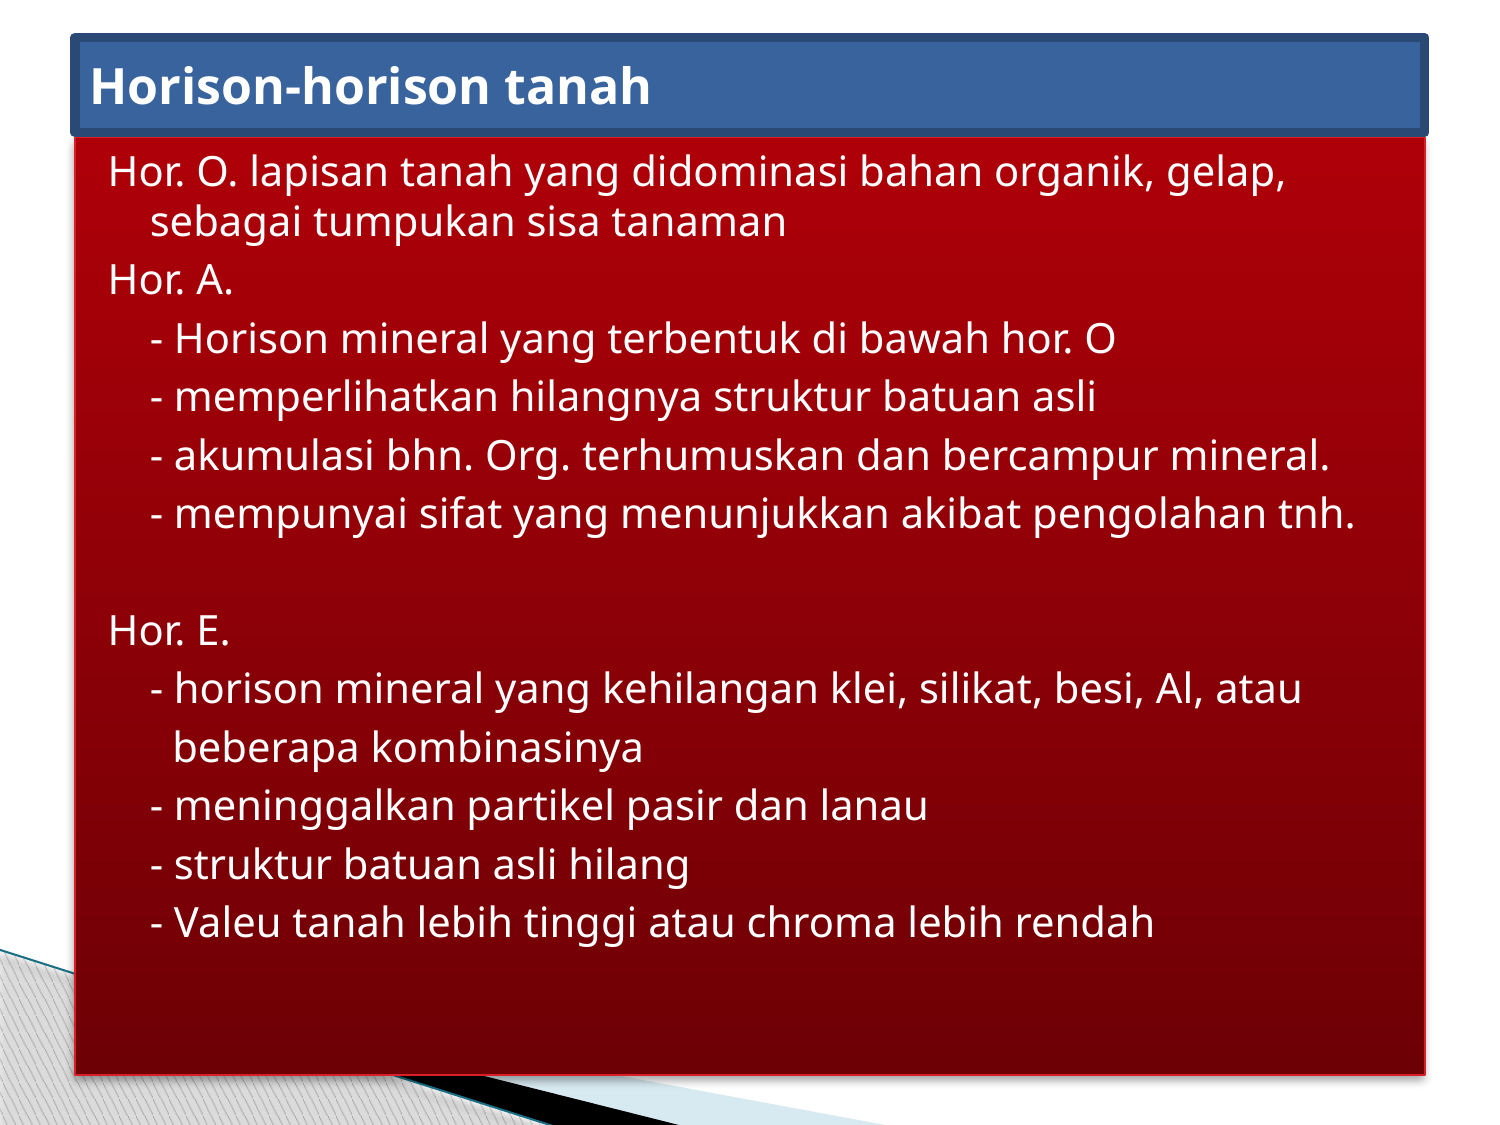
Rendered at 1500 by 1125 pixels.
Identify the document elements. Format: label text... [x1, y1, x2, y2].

list Hor. O. lapisan tanah yang didominasi bahan organik, gelap, sebagai tumpukan sisa tanaman Hor. A. - Horison mineral yang terbentuk di bawah hor. O - memperlihatkan hilangnya struktur batuan asli - akumulasi bhn. Org. terhumuskan dan bercampur mineral. - mempunyai sifat yang menunjukkan akibat pengolahan tnh. Hor. E. - horison mineral yang kehilangan klei, silikat, besi, Al, atau beberapa kombinasinya - meninggalkan partikel pasir dan lanau - struktur batuan asli hilang - Valeu tanah lebih tinggi atau chroma lebih rendah [74, 137, 1426, 1076]
title Horison-horison tanah [70, 33, 1429, 137]
